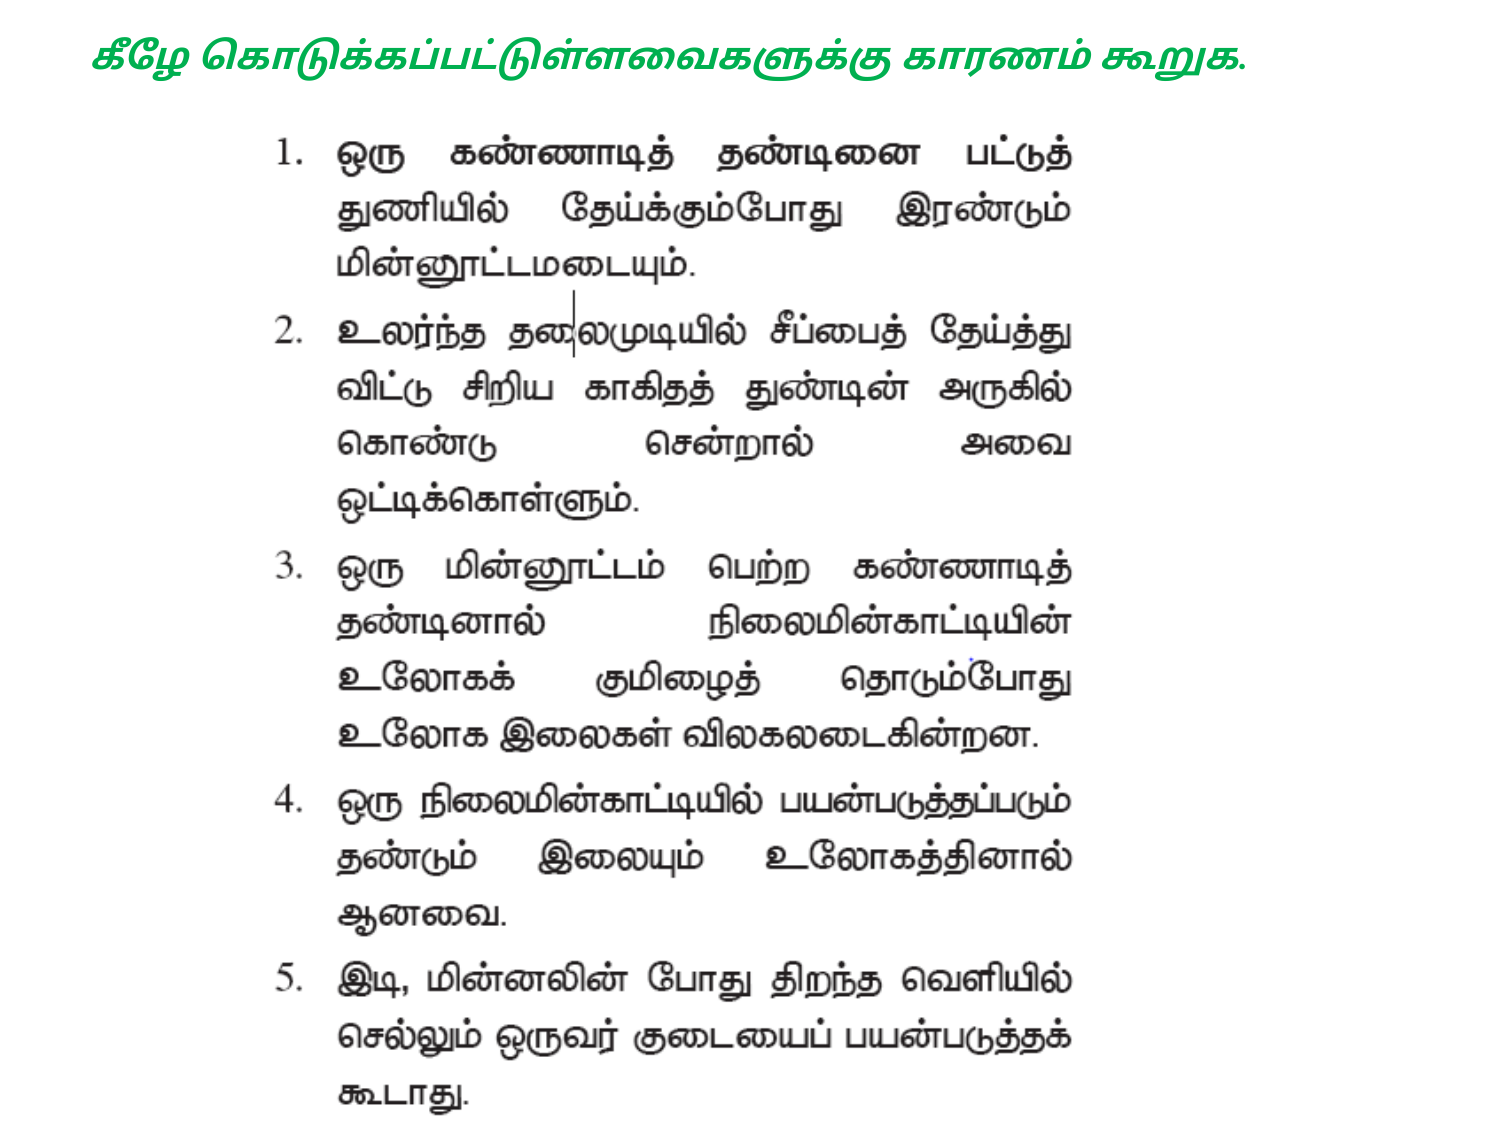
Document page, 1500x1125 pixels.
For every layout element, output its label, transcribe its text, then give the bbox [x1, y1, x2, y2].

text_box கீழே கொடுக்கப்பட்டுள்ளவைகளுக்கு காரணம் கூறுக. [0, 24, 1338, 85]
picture [249, 116, 1146, 1125]
